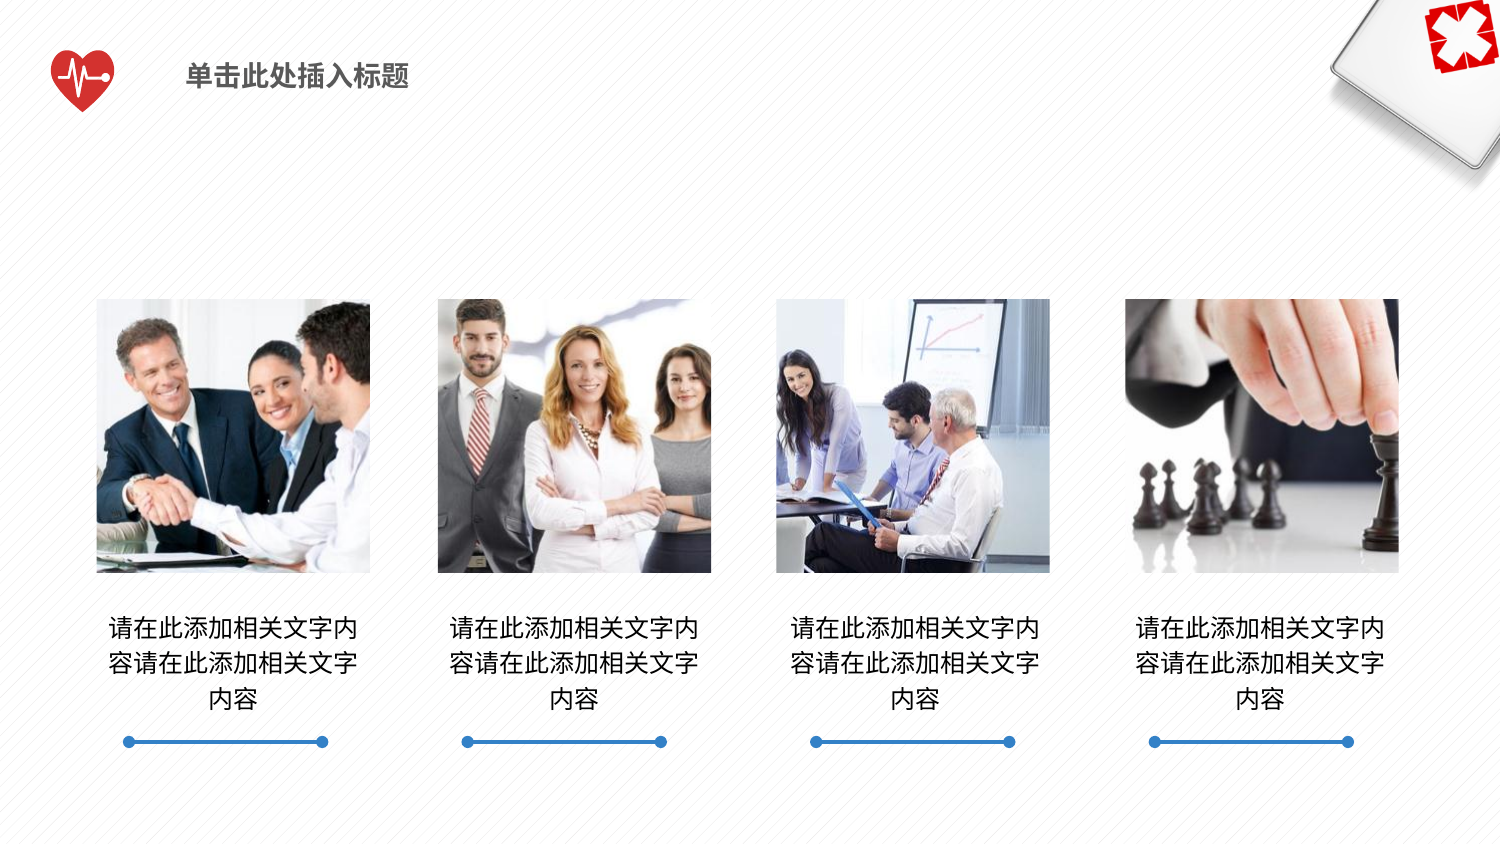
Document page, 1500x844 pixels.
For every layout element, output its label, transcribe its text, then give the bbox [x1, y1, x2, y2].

text_box 请在此添加相关文字内容请在此添加相关文字内容 [778, 600, 1053, 720]
picture [1125, 299, 1399, 573]
text_box [50, 50, 115, 113]
text_box 请在此添加相关文字内容请在此添加相关文字内容 [1123, 600, 1398, 720]
text_box 请在此添加相关文字内容请在此添加相关文字内容 [96, 600, 370, 720]
picture [96, 299, 371, 573]
text_box 请在此添加相关文字内容请在此添加相关文字内容 [437, 600, 712, 720]
picture [437, 299, 712, 573]
picture [776, 299, 1050, 573]
text_box 单击此处插入标题 [170, 50, 425, 100]
picture [1314, 0, 1500, 202]
